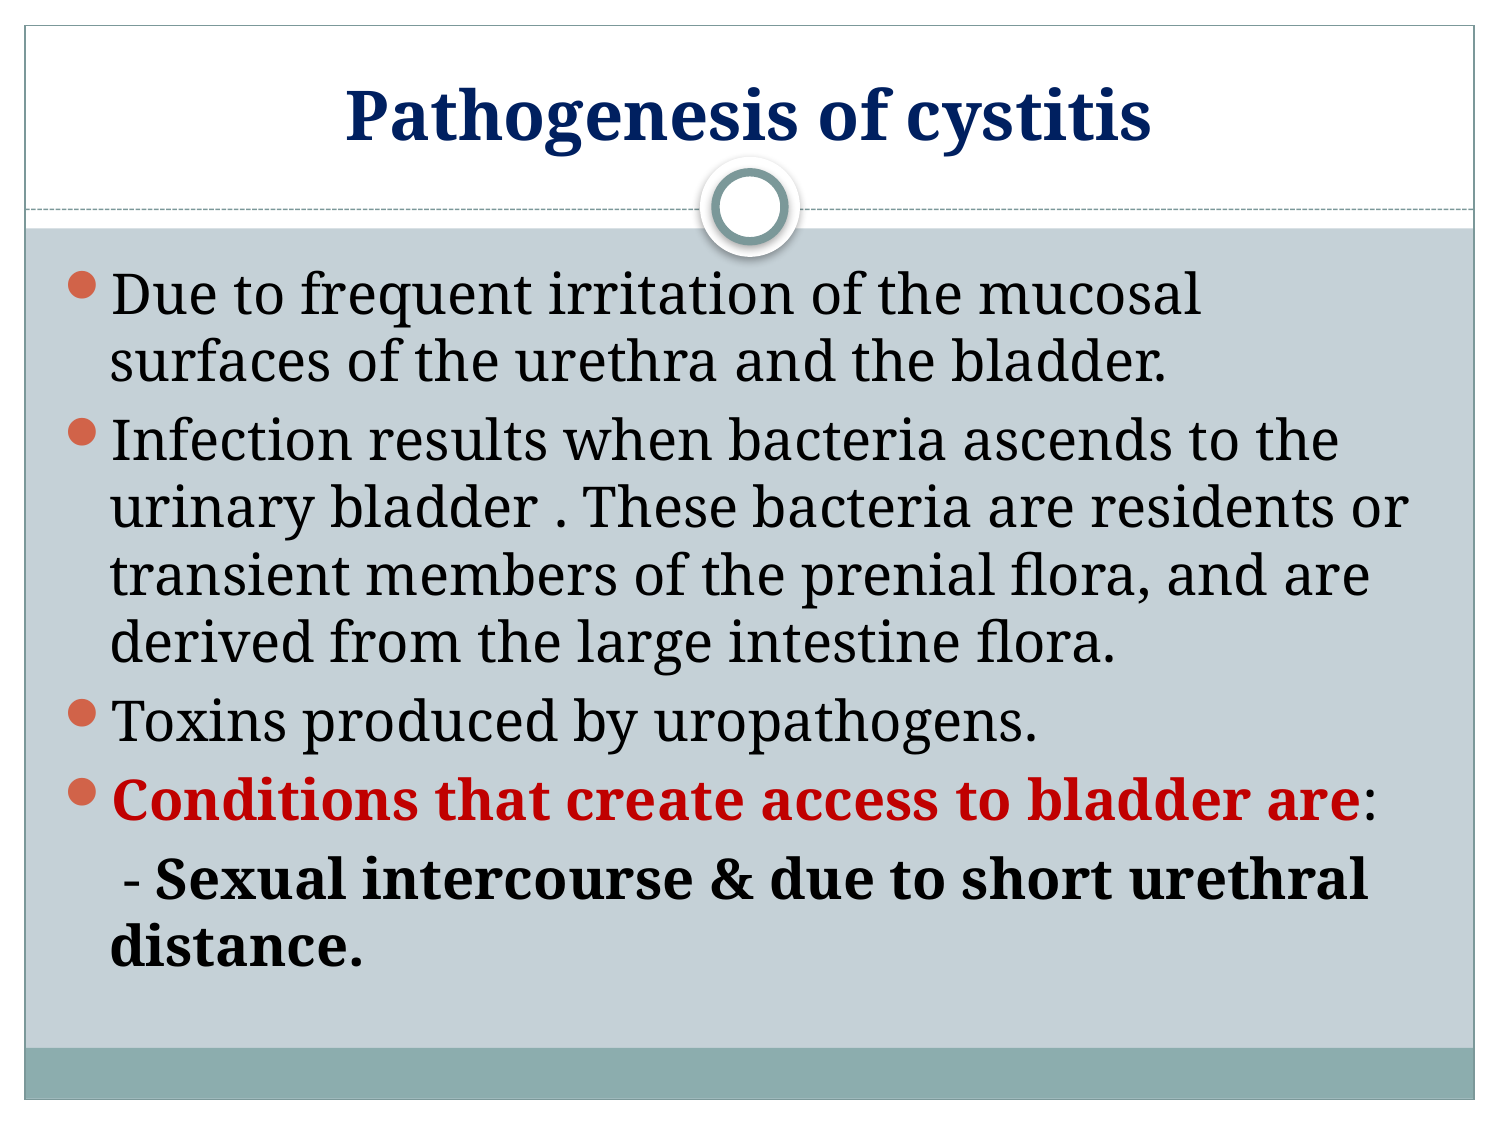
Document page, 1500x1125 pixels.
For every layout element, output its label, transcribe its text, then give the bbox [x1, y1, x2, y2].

title Pathogenesis of cystitis [49, 37, 1450, 162]
list Due to frequent irritation of the mucosal surfaces of the urethra and the bladder. Infection results when bacteria ascends to the urinary bladder . These bacteria are residents or transient members of the prenial flora, and are derived from the large intestine flora. Toxins produced by uropathogens. Conditions that create access to bladder are: - Sexual intercourse & due to short urethral distance. [49, 250, 1445, 1001]
